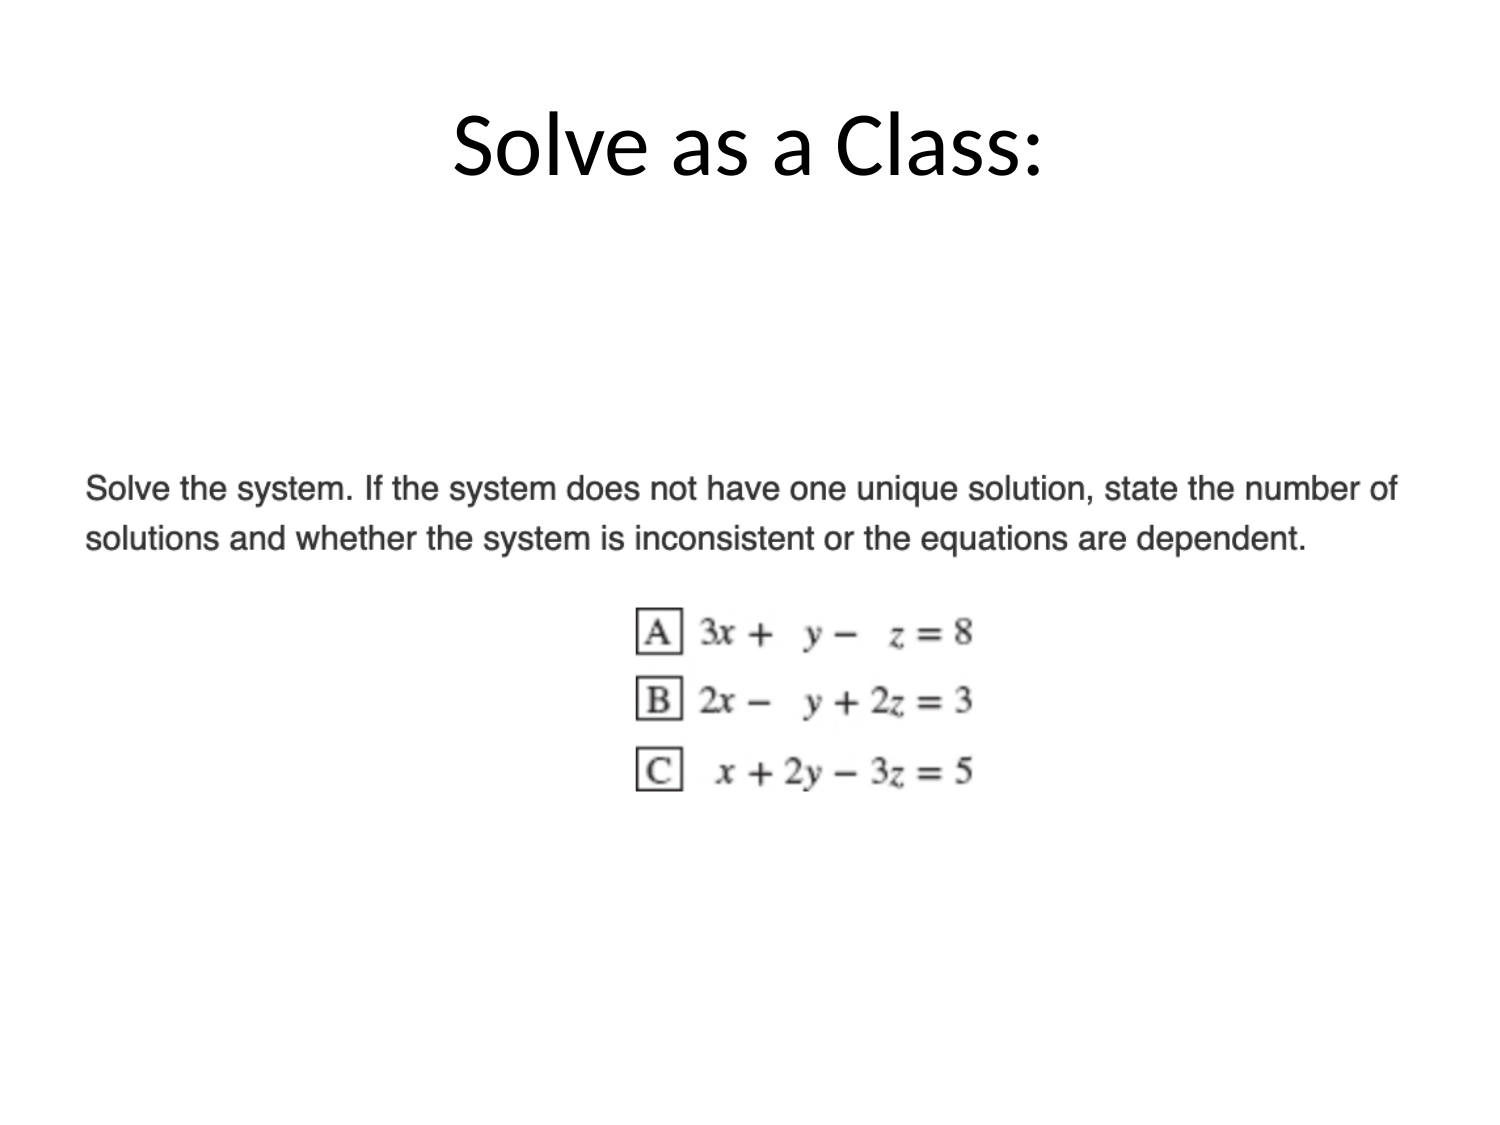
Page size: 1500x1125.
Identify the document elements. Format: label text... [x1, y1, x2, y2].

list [74, 262, 1426, 1006]
title Solve as a Class: [75, 45, 1425, 233]
